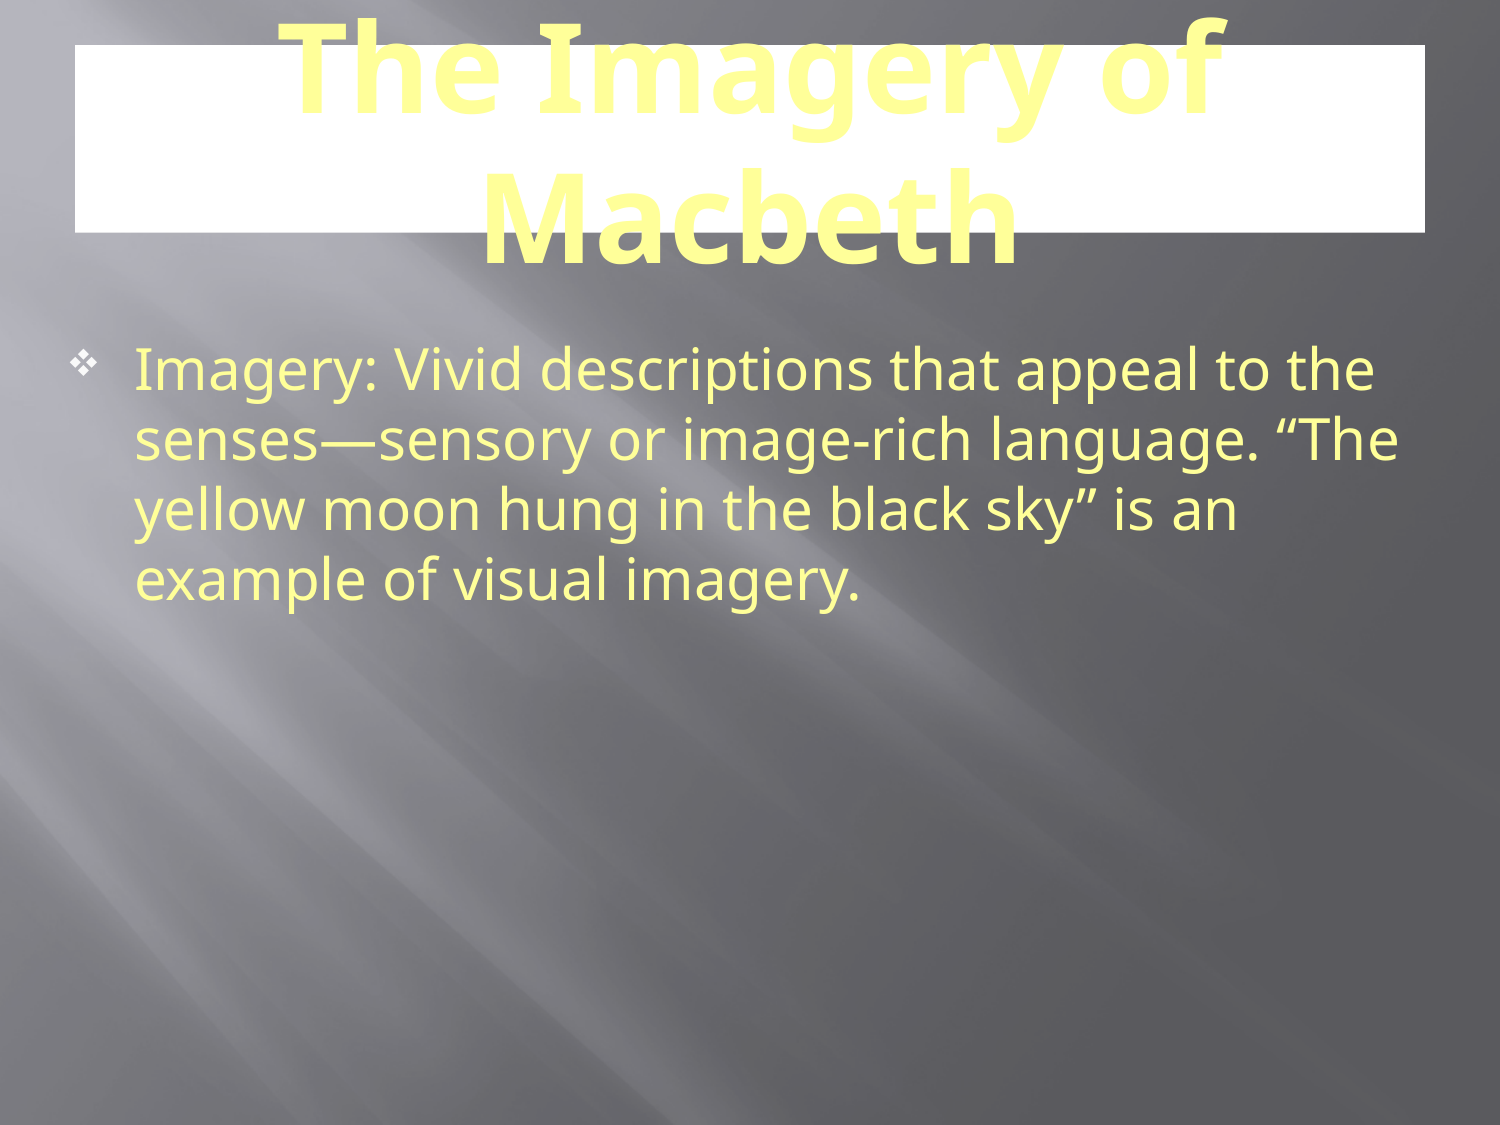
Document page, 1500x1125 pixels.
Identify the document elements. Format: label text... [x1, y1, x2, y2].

list Imagery: Vivid descriptions that appeal to the senses—sensory or image-rich language. “The yellow moon hung in the black sky” is an example of visual imagery. [29, 324, 1436, 1000]
title The Imagery of Macbeth [75, 45, 1425, 233]
